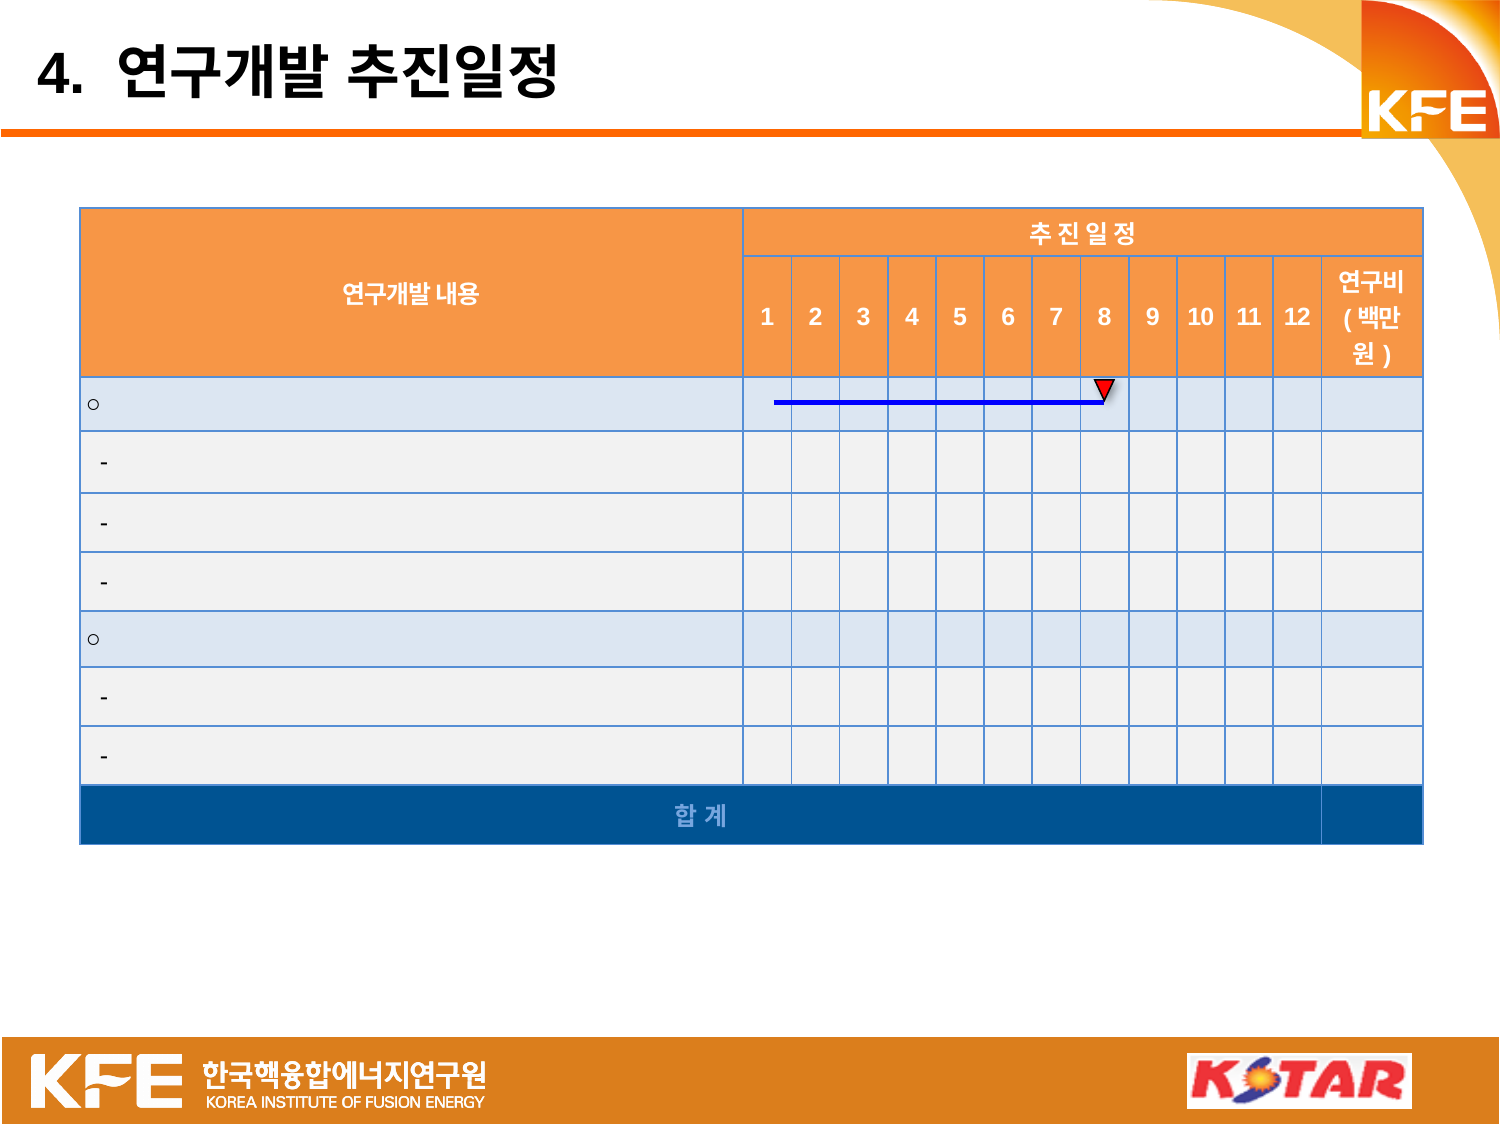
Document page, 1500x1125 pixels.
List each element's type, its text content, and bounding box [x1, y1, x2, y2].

table_cell [1081, 668, 1128, 725]
table_cell 2 [792, 257, 839, 376]
table_cell [1033, 668, 1080, 725]
table_cell [1033, 612, 1080, 666]
table_cell [1130, 553, 1176, 610]
table_cell [792, 727, 839, 784]
table_cell [1033, 553, 1080, 610]
table_cell [840, 668, 887, 725]
table_cell [792, 612, 839, 666]
table_cell [840, 553, 887, 610]
table_cell [985, 494, 1031, 551]
text_box [0, 0, 1500, 75]
table_cell ○ [81, 378, 742, 430]
table_cell [1226, 494, 1272, 551]
table_cell [744, 727, 791, 784]
table_cell [937, 553, 983, 610]
table_cell - [81, 432, 742, 492]
table_cell [1178, 553, 1224, 610]
table_cell [937, 432, 983, 492]
table_cell [744, 612, 791, 666]
table_cell - [81, 553, 742, 610]
table_cell - [81, 494, 742, 551]
table_cell [840, 494, 887, 551]
table_cell ○ [81, 612, 742, 666]
table_cell [792, 668, 839, 725]
table_cell [889, 378, 935, 400]
table_cell [1322, 612, 1422, 666]
table_cell [1322, 432, 1422, 492]
table_header 연구개발 내용 [81, 209, 742, 376]
table_cell [985, 432, 1031, 492]
table_cell [1081, 612, 1128, 666]
table_cell [744, 432, 791, 492]
table_cell [1081, 553, 1128, 610]
table_cell [1178, 378, 1224, 430]
table_cell [744, 553, 791, 610]
table_cell [1033, 727, 1080, 784]
table_cell [792, 494, 839, 551]
table_cell [1081, 432, 1128, 492]
table_cell [1130, 727, 1176, 784]
table_header 추 진 일 정 [744, 209, 1422, 255]
table_cell [937, 378, 983, 400]
table_cell [937, 668, 983, 725]
table_cell - [81, 668, 742, 725]
table_cell [1274, 668, 1321, 725]
table_cell 연구비 (백만원) [1322, 257, 1422, 376]
table_cell [1274, 553, 1321, 610]
table_cell 합 계 [81, 786, 1321, 844]
table_cell [1033, 378, 1080, 400]
table_cell [889, 668, 935, 725]
table_cell [1178, 727, 1224, 784]
table_cell [1033, 432, 1080, 492]
table_cell [985, 612, 1031, 666]
table_cell [1322, 727, 1422, 784]
table_cell [1130, 668, 1176, 725]
table_cell [1274, 432, 1321, 492]
table_cell [937, 494, 983, 551]
table_cell [1322, 668, 1422, 725]
table_cell [840, 727, 887, 784]
table_cell [1130, 494, 1176, 551]
table_cell [792, 432, 839, 492]
table_cell 7 [1033, 257, 1080, 376]
table_cell [889, 553, 935, 610]
table_cell 1 [744, 257, 791, 376]
table_cell [1081, 727, 1128, 784]
table_cell [792, 410, 839, 430]
table_cell [1130, 612, 1176, 666]
table_cell [1274, 612, 1321, 666]
table_cell 11 [1226, 257, 1272, 376]
table_cell [937, 410, 983, 430]
table_cell [1226, 553, 1272, 610]
table_cell [840, 378, 887, 400]
table_cell 3 [840, 257, 887, 376]
table_cell [889, 727, 935, 784]
table_cell [1178, 612, 1224, 666]
table_cell 10 [1178, 257, 1224, 376]
table_cell [1322, 494, 1422, 551]
table_cell [1130, 432, 1176, 492]
table_cell [744, 378, 791, 430]
table_cell [889, 494, 935, 551]
table_cell [1226, 378, 1272, 430]
table_cell [1226, 612, 1272, 666]
table_cell [889, 612, 935, 666]
table_cell [1081, 378, 1128, 430]
table_cell [1226, 432, 1272, 492]
table_cell [1033, 494, 1080, 551]
table_cell 5 [937, 257, 983, 376]
table_cell [985, 727, 1031, 784]
table_cell [840, 612, 887, 666]
table_cell [1226, 668, 1272, 725]
table_cell [937, 612, 983, 666]
table_cell 4 [889, 257, 935, 376]
table_cell 8 [1081, 257, 1128, 376]
table_cell [1226, 727, 1272, 784]
table_cell [840, 432, 887, 492]
table_cell [1178, 432, 1224, 492]
table_cell 6 [985, 257, 1031, 376]
table_cell [1322, 378, 1422, 430]
table_cell [985, 668, 1031, 725]
table_cell [985, 553, 1031, 610]
table_cell [889, 432, 935, 492]
table_cell [1033, 410, 1080, 430]
table_cell [937, 727, 983, 784]
picture [1359, 75, 1500, 140]
table_cell [1178, 494, 1224, 551]
table_cell [792, 378, 839, 400]
table_cell [792, 553, 839, 610]
table_cell [985, 410, 1031, 430]
table_cell [744, 668, 791, 725]
table_cell [985, 378, 1031, 400]
table_cell [1322, 786, 1422, 844]
table_cell [1274, 378, 1321, 430]
text_box [1094, 379, 1114, 401]
table_cell [1081, 494, 1128, 551]
table_cell [1274, 727, 1321, 784]
picture [1186, 1053, 1412, 1109]
table_cell [744, 494, 791, 551]
table_cell [840, 410, 887, 430]
table_cell [889, 410, 935, 430]
table_cell [1130, 378, 1176, 430]
table_cell 9 [1130, 257, 1176, 376]
table_cell 12 [1274, 257, 1321, 376]
table_cell - [81, 727, 742, 784]
table_cell [1178, 668, 1224, 725]
table_cell [1322, 553, 1422, 610]
table_cell [1274, 494, 1321, 551]
